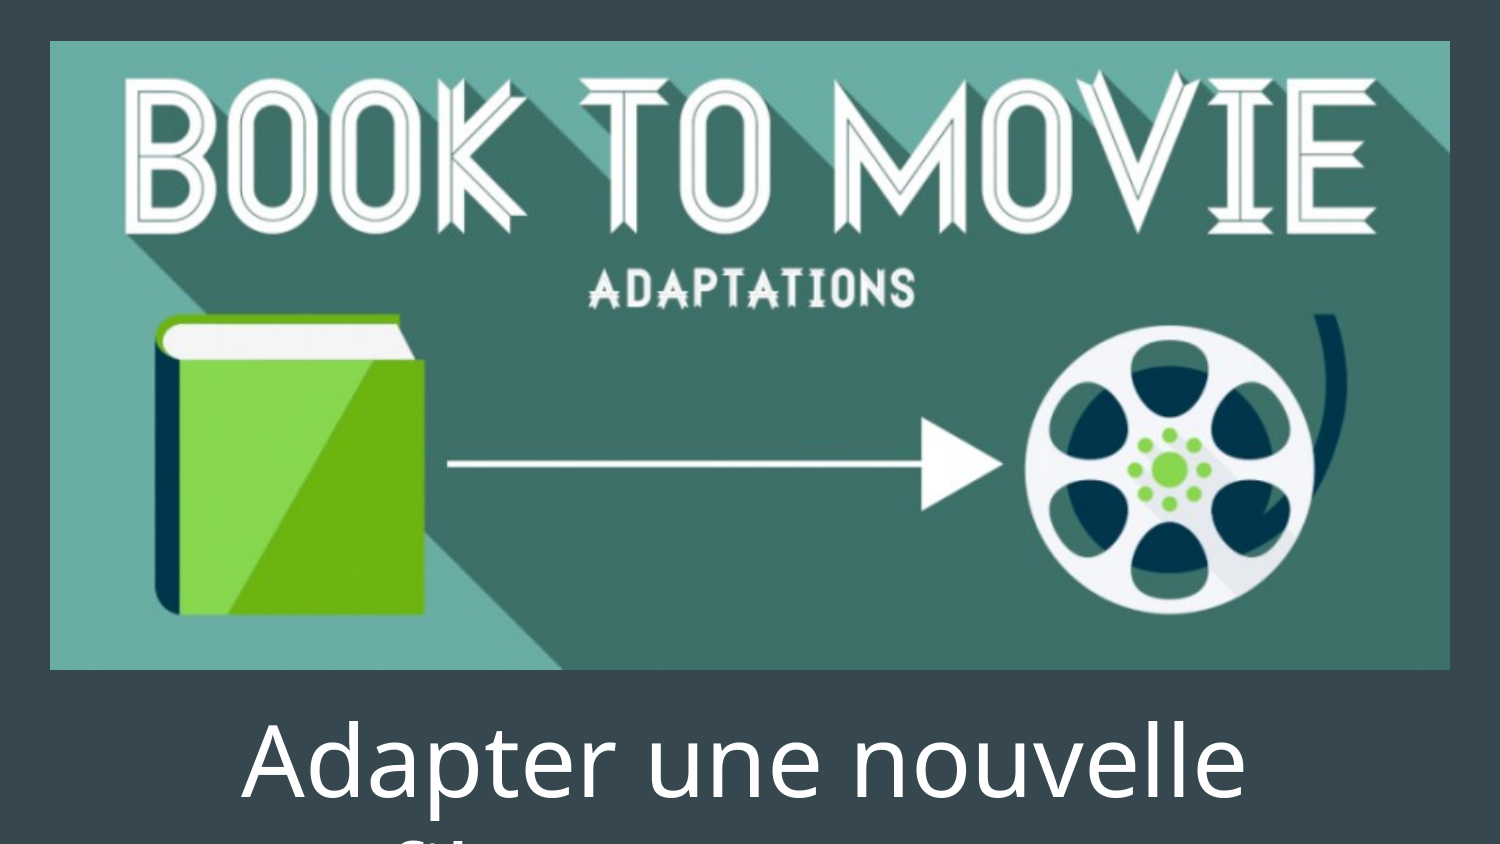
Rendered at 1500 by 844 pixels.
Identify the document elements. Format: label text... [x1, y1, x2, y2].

picture [50, 41, 1450, 670]
text_box Adapter une nouvelle en film [226, 682, 1333, 781]
